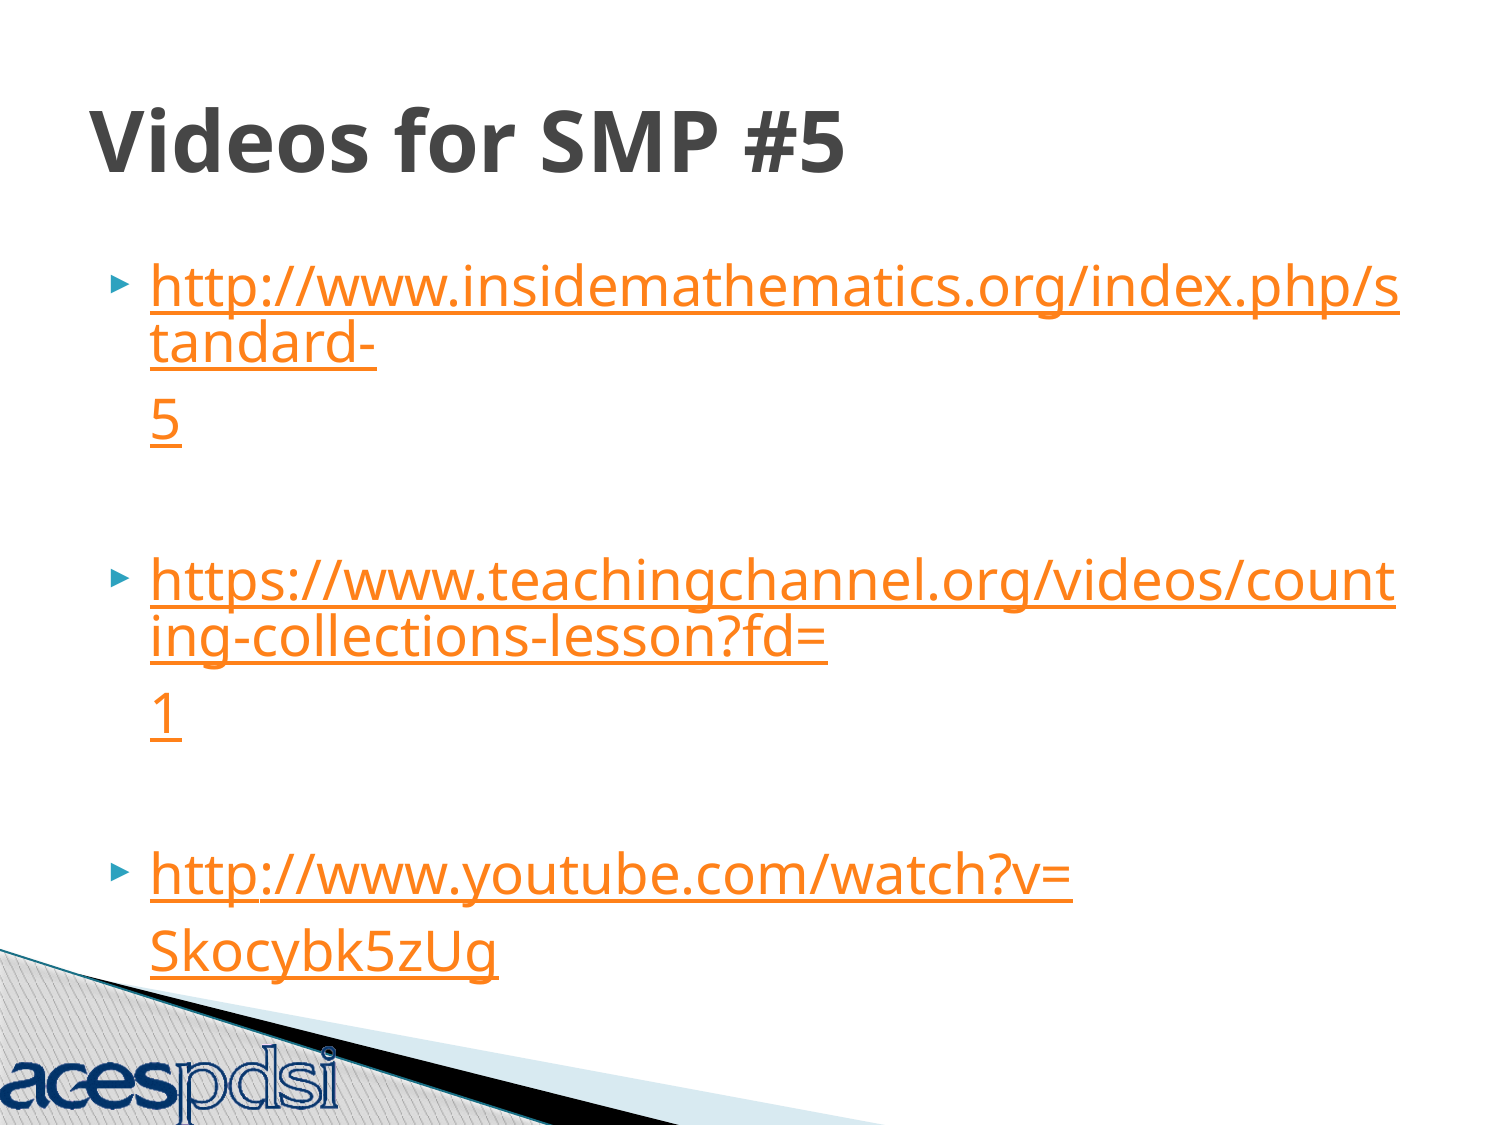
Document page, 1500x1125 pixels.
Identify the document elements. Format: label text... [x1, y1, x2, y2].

picture [0, 1044, 338, 1125]
title Videos for SMP #5 [75, 45, 1425, 233]
list http://www.insidemathematics.org/index.php/standard-5 https://www.teachingchannel.org/videos/counting-collections-lesson?fd=1 http://www.youtube.com/watch?v=Skocybk5zUg [75, 243, 1425, 986]
